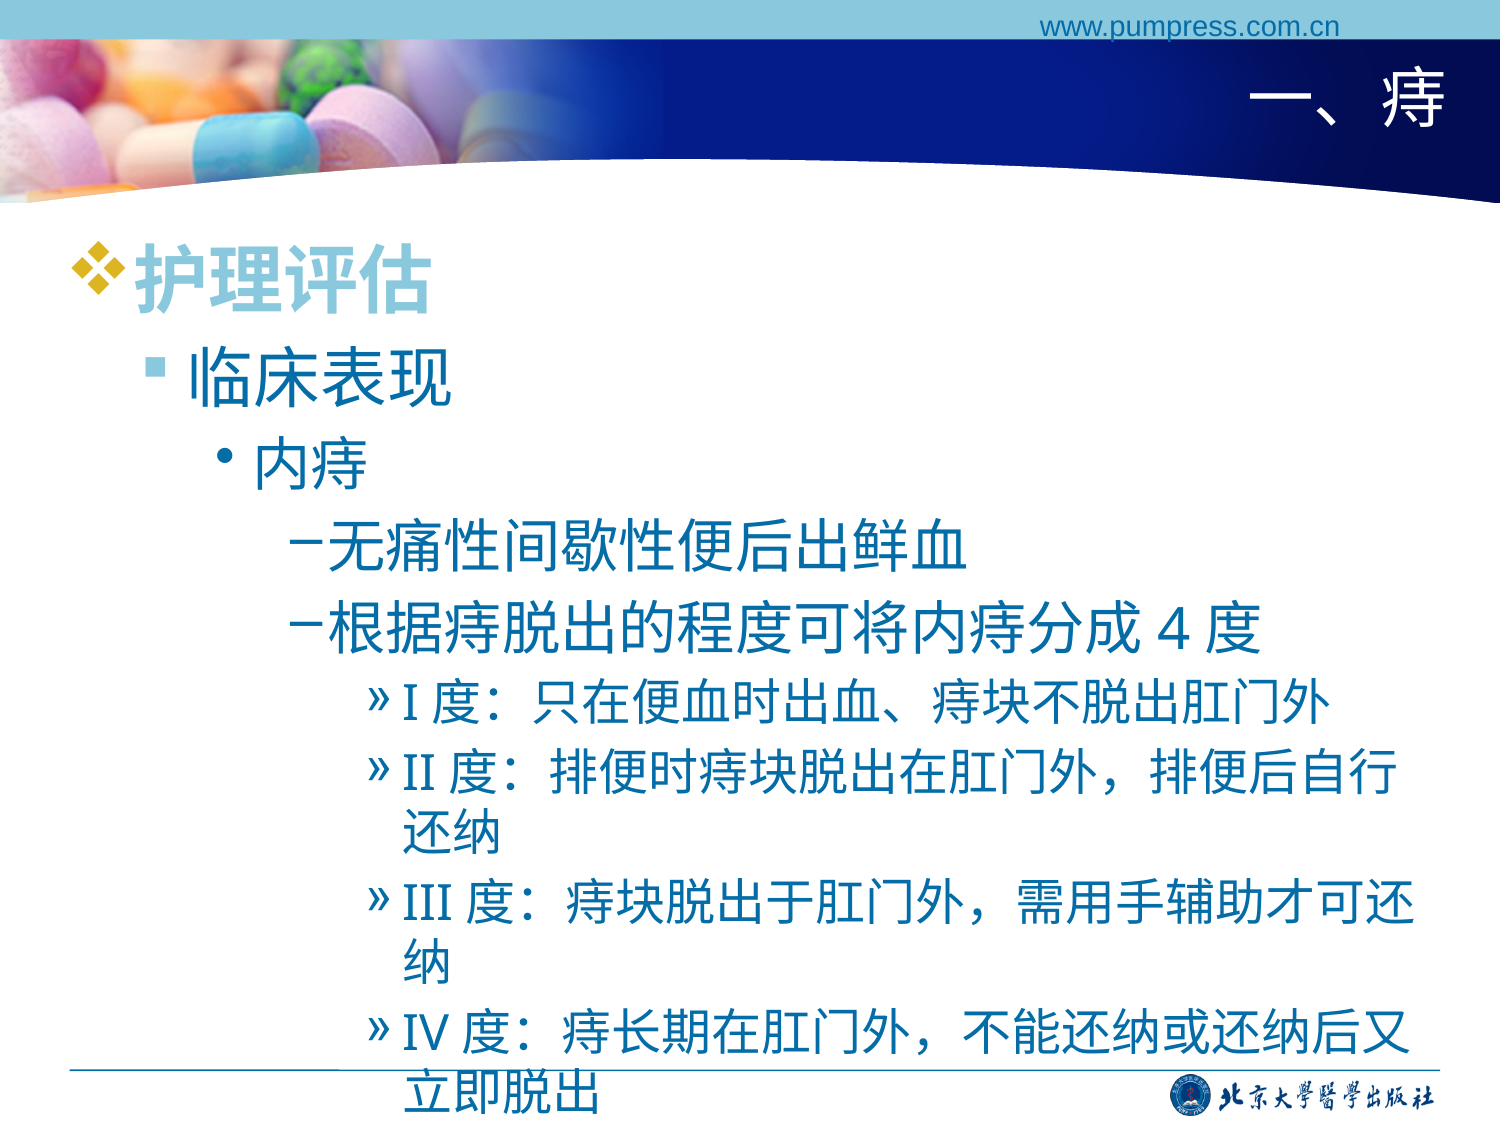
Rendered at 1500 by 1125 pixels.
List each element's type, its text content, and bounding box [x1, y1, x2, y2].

picture [1170, 1074, 1436, 1118]
list 护理评估 临床表现 内痔 无痛性间歇性便后出鲜血 根据痔脱出的程度可将内痔分成4度 I度：只在便血时出血、痔块不脱出肛门外 II度：排便时痔块脱出在肛门外，排便后自行还纳 III度：痔块脱出于肛门外，需用手辅助才可还纳 IV度：痔长期在肛门外，不能还纳或还纳后又立即脱出 [49, 224, 1463, 1026]
picture [0, 40, 1500, 203]
slide_number www.pumpress.com.cn [1025, 0, 1463, 38]
title 一、痔 [137, 49, 1463, 143]
